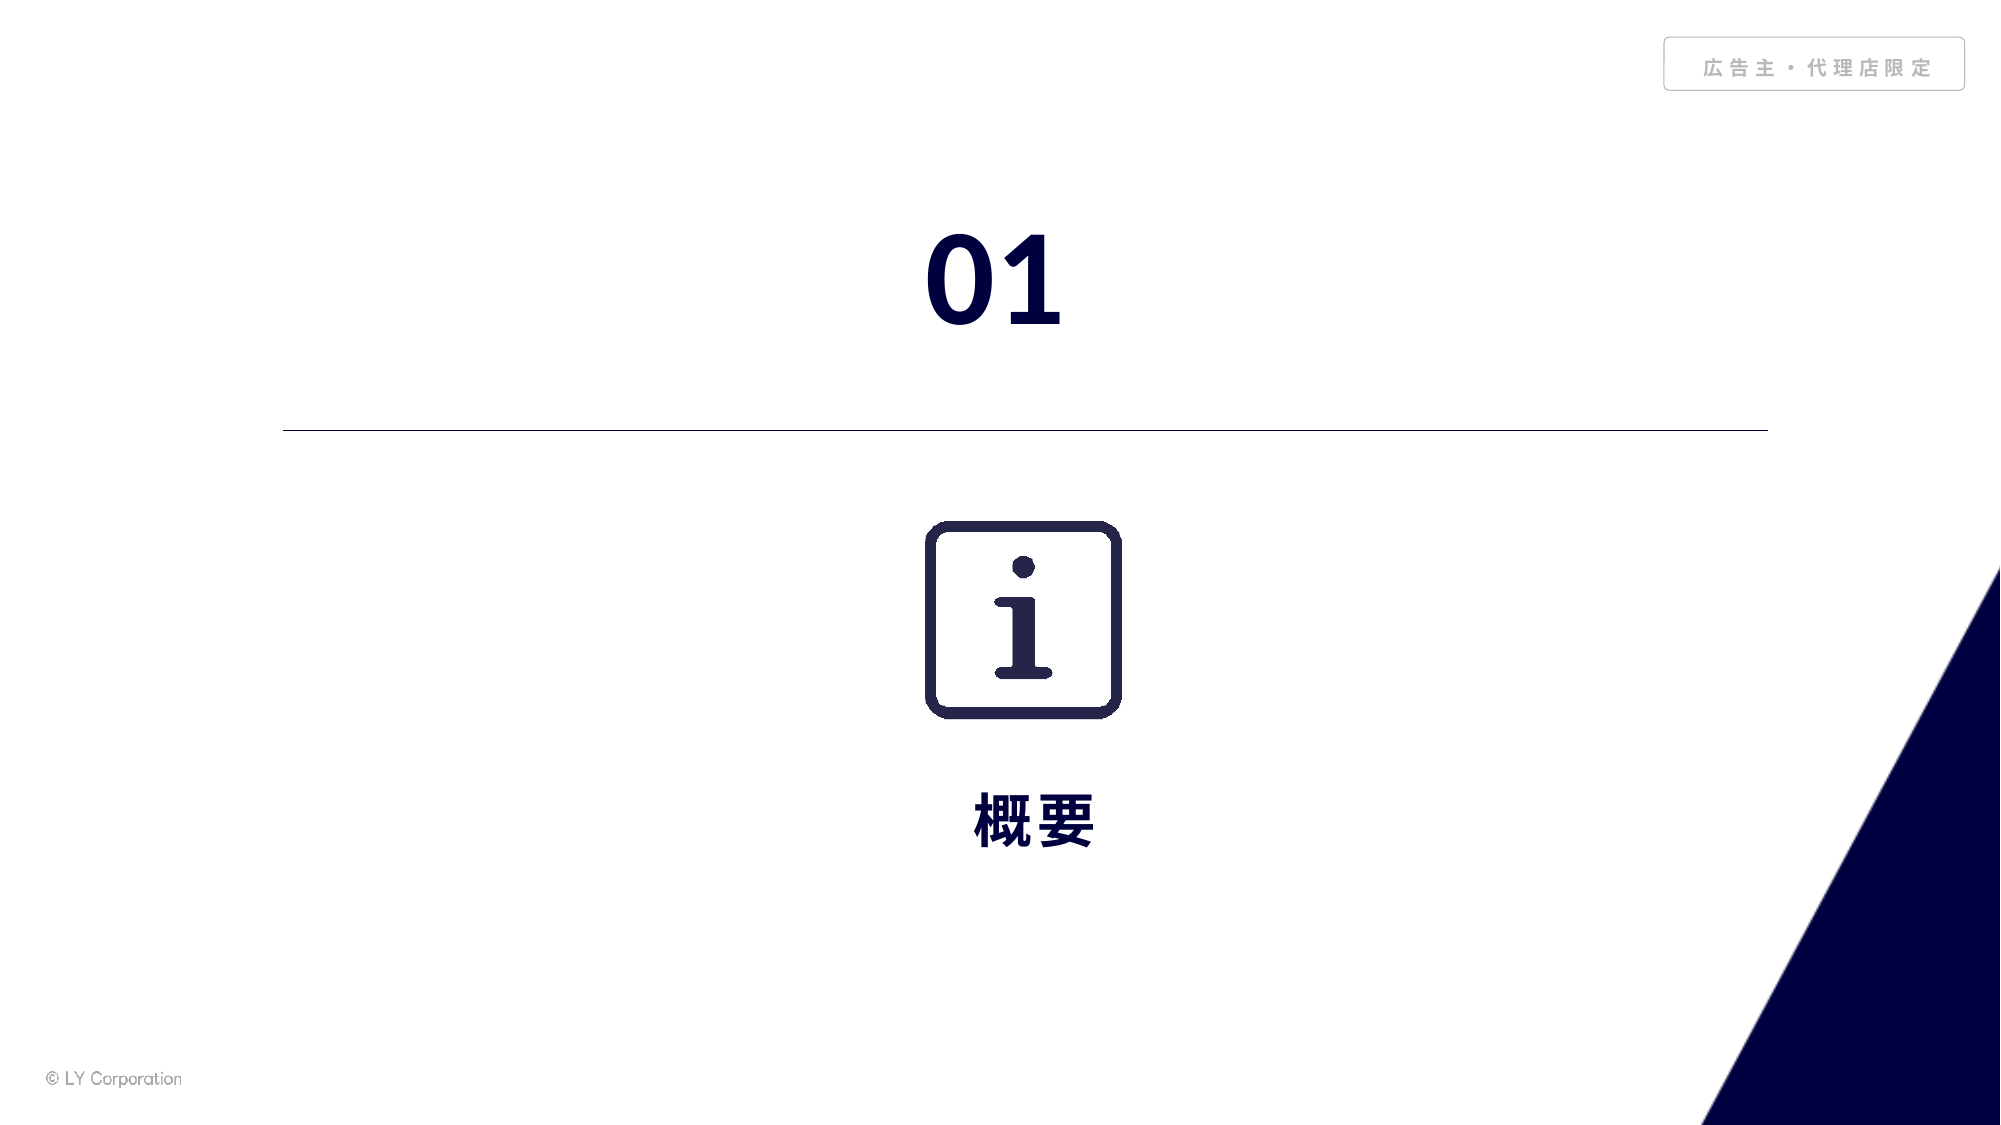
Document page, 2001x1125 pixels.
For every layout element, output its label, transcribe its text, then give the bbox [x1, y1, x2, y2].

list 概要 [547, 785, 1523, 875]
picture [892, 495, 1153, 736]
list 01 [910, 198, 1136, 373]
picture [46, 1071, 181, 1088]
